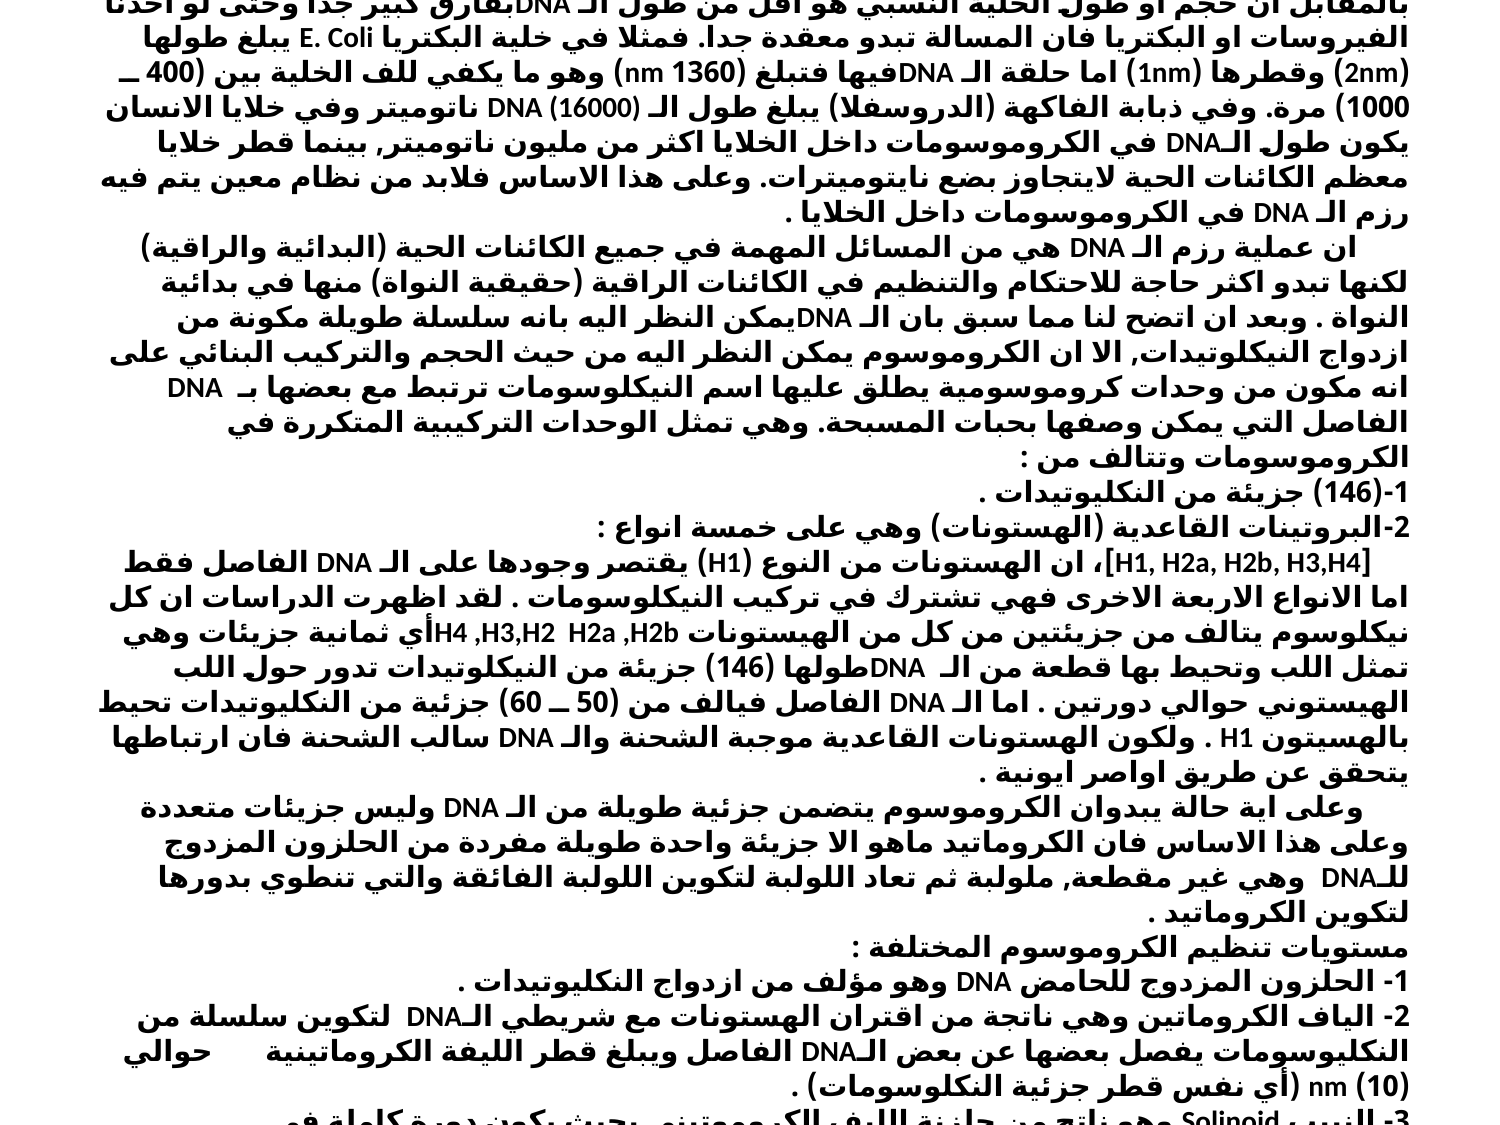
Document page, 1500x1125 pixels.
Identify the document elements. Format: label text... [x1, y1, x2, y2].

title العلاقة بين الـ DNA والكروموسومات اي كيفية انتضام الـ DNA ورزمه في الكروموسومات : من المسائل التي واجهت علماء الوراثة والوراثة الخلوية هي كيفية انتظام جزيئة الـ DNA الطويلة جدا في الكروموسومات داخل الخلية . فبينما نجد ان طول الـ DNAكبيرا جدا نلاحظ بالمقابل ان حجم او طول الخلية النسبي هو اقل من طول الـ DNAبفارق كبير جدا وحتى لو اخذنا الفيروسات او البكتريا فان المسالة تبدو معقدة جدا. فمثلا في خلية البكتريا E. Coli يبلغ طولها (2nm) وقطرها (1nm) اما حلقة الـ DNAفيها فتبلغ (1360 nm) وهو ما يكفي للف الخلية بين (400 ــ 1000) مرة. وفي ذبابة الفاكهة (الدروسفلا) يبلغ طول الـ DNA (16000) ناتوميتر وفي خلايا الانسان يكون طول الـDNA في الكروموسومات داخل الخلايا اكثر من مليون ناتوميتر, بينما قطر خلايا معظم الكائنات الحية لايتجاوز بضع نايتوميترات. وعلى هذا الاساس فلابد من نظام معين يتم فيه رزم الـ DNA في الكروموسومات داخل الخلايا . ان عملية رزم الـ DNA هي من المسائل المهمة في جميع الكائنات الحية (البدائية والراقية) لكنها تبدو اكثر حاجة للاحتكام والتنظيم في الكائنات الراقية (حقيقية النواة) منها في بدائية النواة . وبعد ان اتضح لنا مما سبق بان الـ DNAيمكن النظر اليه بانه سلسلة طويلة مكونة من ازدواج النيكلوتيدات, الا ان الكروموسوم يمكن النظر اليه من حيث الحجم والتركيب البنائي على انه مكون من وحدات كروموسومية يطلق عليها اسم النيكلوسومات ترتبط مع بعضها بـ DNA الفاصل التي يمكن وصفها بحبات المسبحة. وهي تمثل الوحدات التركيبية المتكررة في الكروموسومات وتتالف من : 1- (146) جزيئة من النكليوتيدات . 2- البروتينات القاعدية (الهستونات) وهي على خمسة انواع : [H1, H2a, H2b, H3,H4]، ان الهستونات من النوع (H1) يقتصر وجودها على الـ DNA الفاصل فقط اما الانواع الاربعة الاخرى فهي تشترك في تركيب النيكلوسومات . لقد اظهرت الدراسات ان كل نيكلوسوم يتالف من جزيئتين من كل من الهيستونات H4 ,H3,H2 H2a ,H2bأي ثمانية جزيئات وهي تمثل اللب وتحيط بها قطعة من الـ DNAطولها (146) جزيئة من النيكلوتيدات تدور حول اللب الهيستوني حوالي دورتين . اما الـ DNA الفاصل فيالف من (50 ــ 60) جزئية من النكليوتيدات تحيط بالهسيتون H1 . ولكون الهستونات القاعدية موجبة الشحنة والـ DNA سالب الشحنة فان ارتباطها يتحقق عن طريق اواصر ايونية . وعلى اية حالة يبدوان الكروموسوم يتضمن جزئية طويلة من الـ DNA وليس جزيئات متعددة وعلى هذا الاساس فان الكروماتيد ماهو الا جزيئة واحدة طويلة مفردة من الحلزون المزدوج للـDNA وهي غير مقطعة, ملولبة ثم تعاد اللولبة لتكوين اللولبة الفائقة والتي تنطوي بدورها لتكوين الكروماتيد . مستويات تنظيم الكروموسوم المختلفة : 1- الحلزون المزدوج للحامض DNA وهو مؤلف من ازدواج النكليوتيدات . 2- الياف الكروماتين وهي ناتجة من اقتران الهستونات مع شريطي الـDNA لتكوين سلسلة من النكليوسومات يفصل بعضها عن بعض الـDNA الفاصل ويبلغ قطر الليفة الكروماتينية حوالي (10) nm (أي نفس قطر جزئية النكلوسومات) . 3- النبيب Solinoid وهو ناتج من حلزنة الليف الكروموتيني بحيث يكون دورة كاملة في كل (ستة نكليوسومات) ويبلغ قطر النبيب (30)نانوميتر . 4- تحصل حالة حلزنة للنبيب ليكون الانبوب الاجوف Holow tube وقطره حوالي (200 nm ) . 5-الكروماتيد: يعاني الاجوف حلزنة اضافية وانطوءات اخرى لتكوين الكروماتيد وهو المستوى المميز للكروموسومات في الطور الاستوائي ويبلغ قطر الكروماتيد (600 nm). [75, 66, 1425, 1125]
